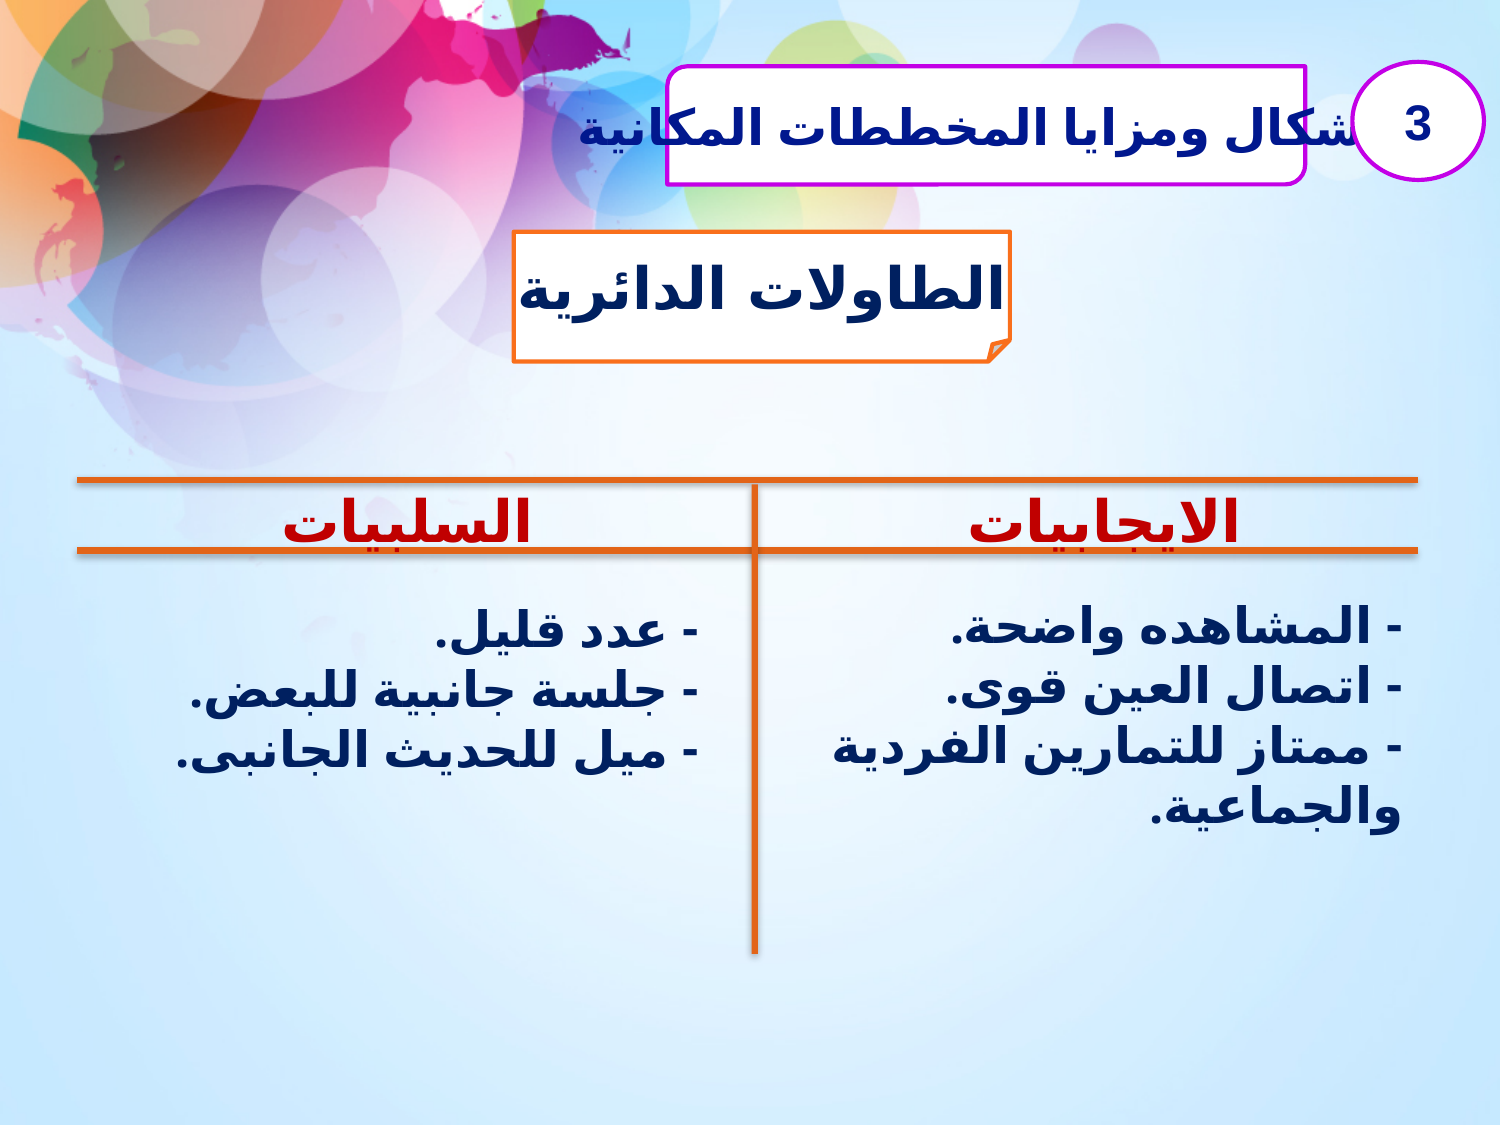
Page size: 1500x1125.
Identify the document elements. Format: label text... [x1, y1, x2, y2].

text_box السلبيات [206, 489, 609, 549]
text_box - عدد قليل. - جلسة جانبية للبعض. - ميل للحديث الجانبى. [81, 589, 715, 785]
text_box الايجابيات [903, 489, 1306, 549]
text_box الايجابيات [903, 558, 1306, 562]
text_box 3 [1350, 59, 1487, 183]
text_box - المشاهده واضحة. - اتصال العين قوى. - ممتاز للتمارين الفردية والجماعية. [785, 586, 1419, 841]
text_box اشكال ومزايا المخططات المكانية [665, 64, 1308, 187]
text_box الطاولات الدائرية [511, 229, 1012, 364]
text_box السلبيات [206, 558, 609, 562]
picture [0, 0, 1500, 1125]
